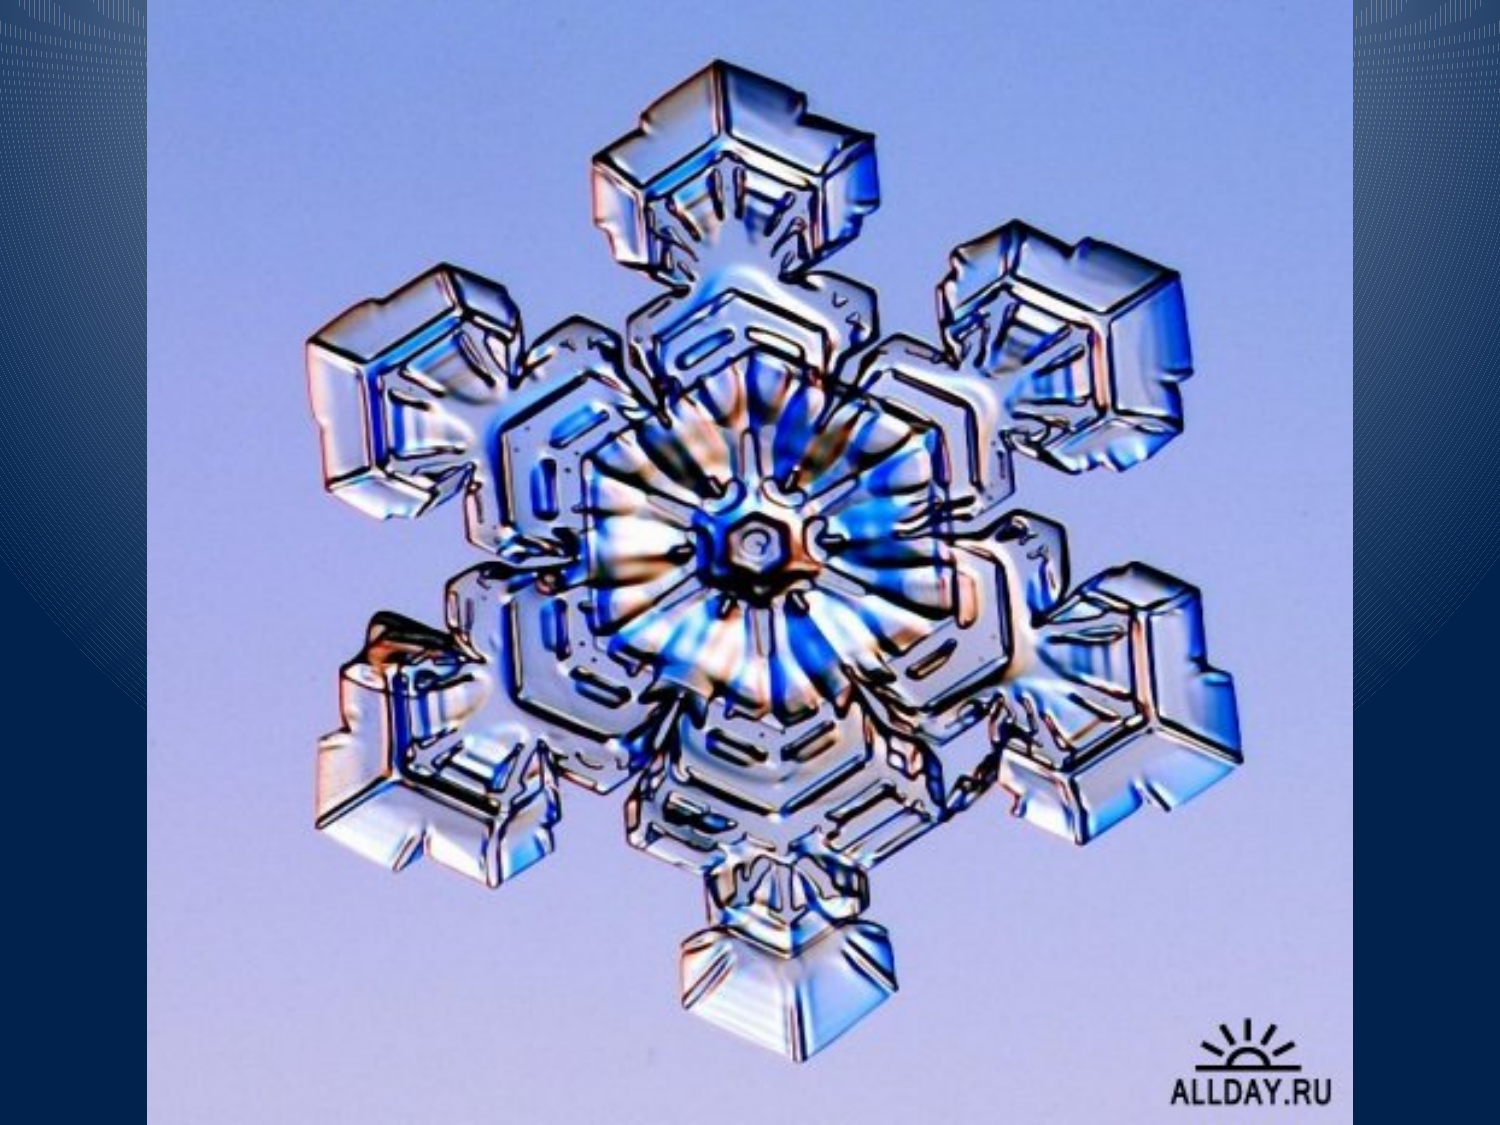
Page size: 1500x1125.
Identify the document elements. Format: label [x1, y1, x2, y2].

picture [147, 0, 1353, 1125]
